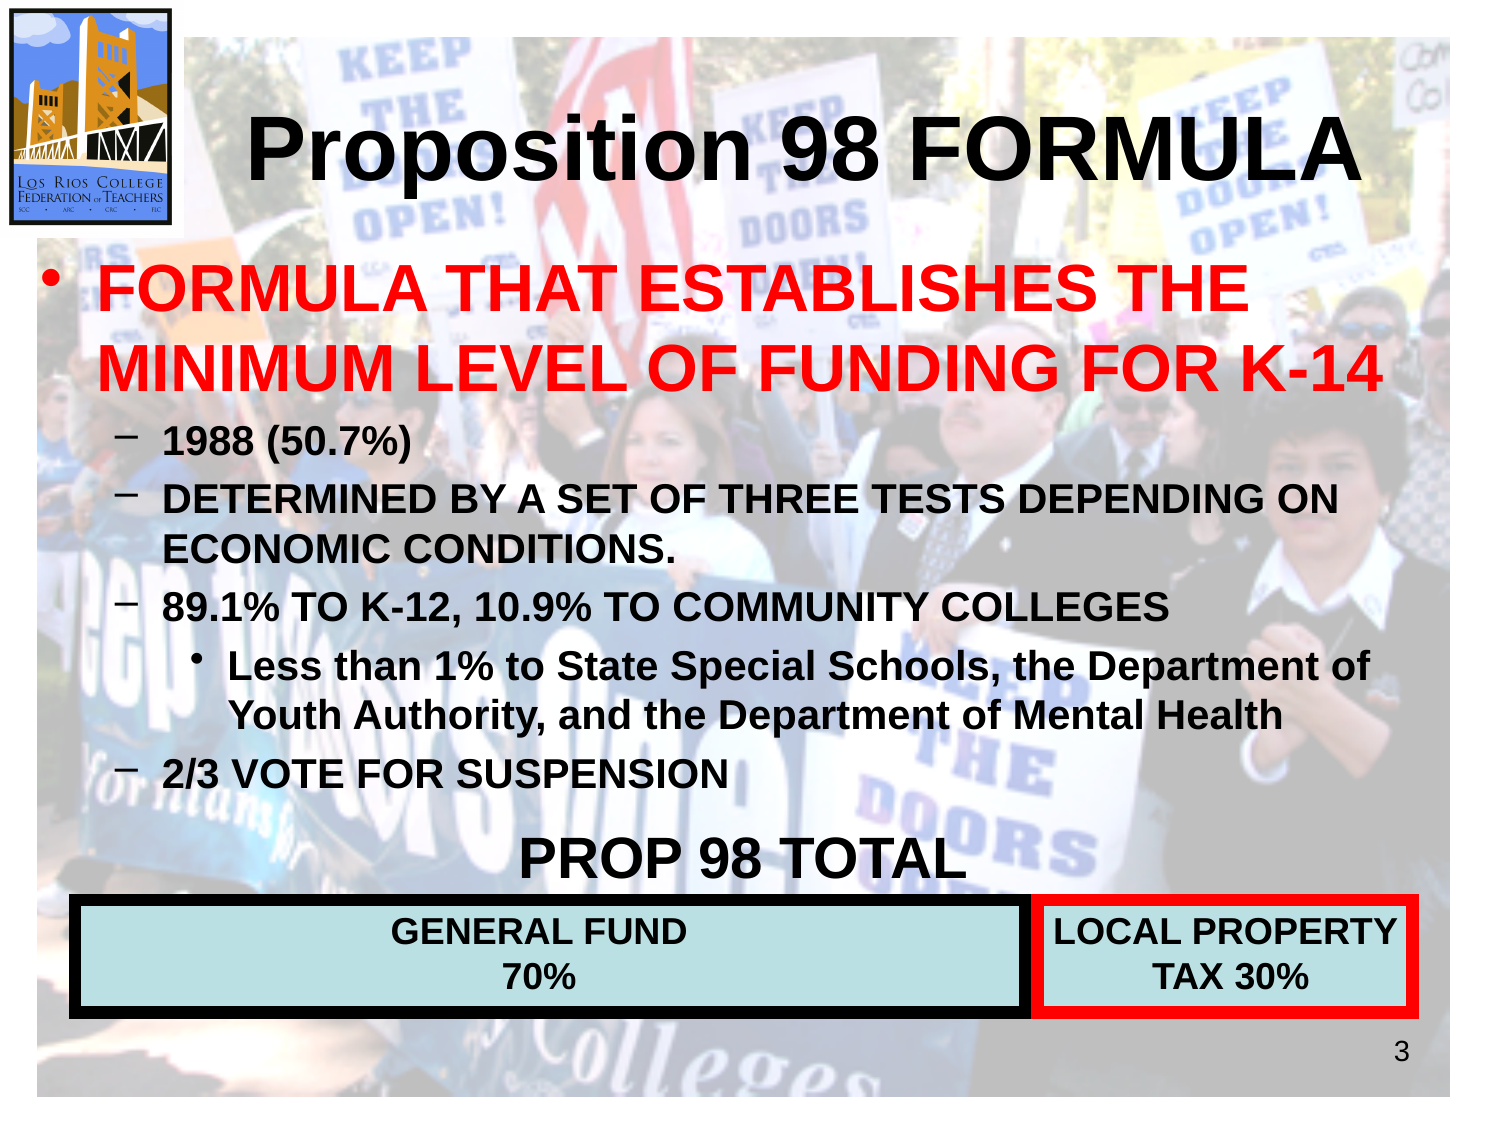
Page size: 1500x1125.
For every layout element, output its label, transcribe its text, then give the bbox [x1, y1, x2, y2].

text_box 3 [1074, 1024, 1425, 1103]
list FORMULA THAT ESTABLISHES THE MINIMUM LEVEL OF FUNDING FOR K-14 1988 (50.7%) DETERMINED BY A SET OF THREE TESTS DEPENDING ON ECONOMIC CONDITIONS. 89.1% TO K-12, 10.9% TO COMMUNITY COLLEGES Less than 1% to State Special Schools, the Department of Youth Authority, and the Department of Mental Health 2/3 VOTE FOR SUSPENSION [24, 237, 1426, 826]
title Proposition 98 FORMULA [187, 49, 1426, 237]
picture [0, 0, 184, 238]
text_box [74, 812, 1425, 1013]
